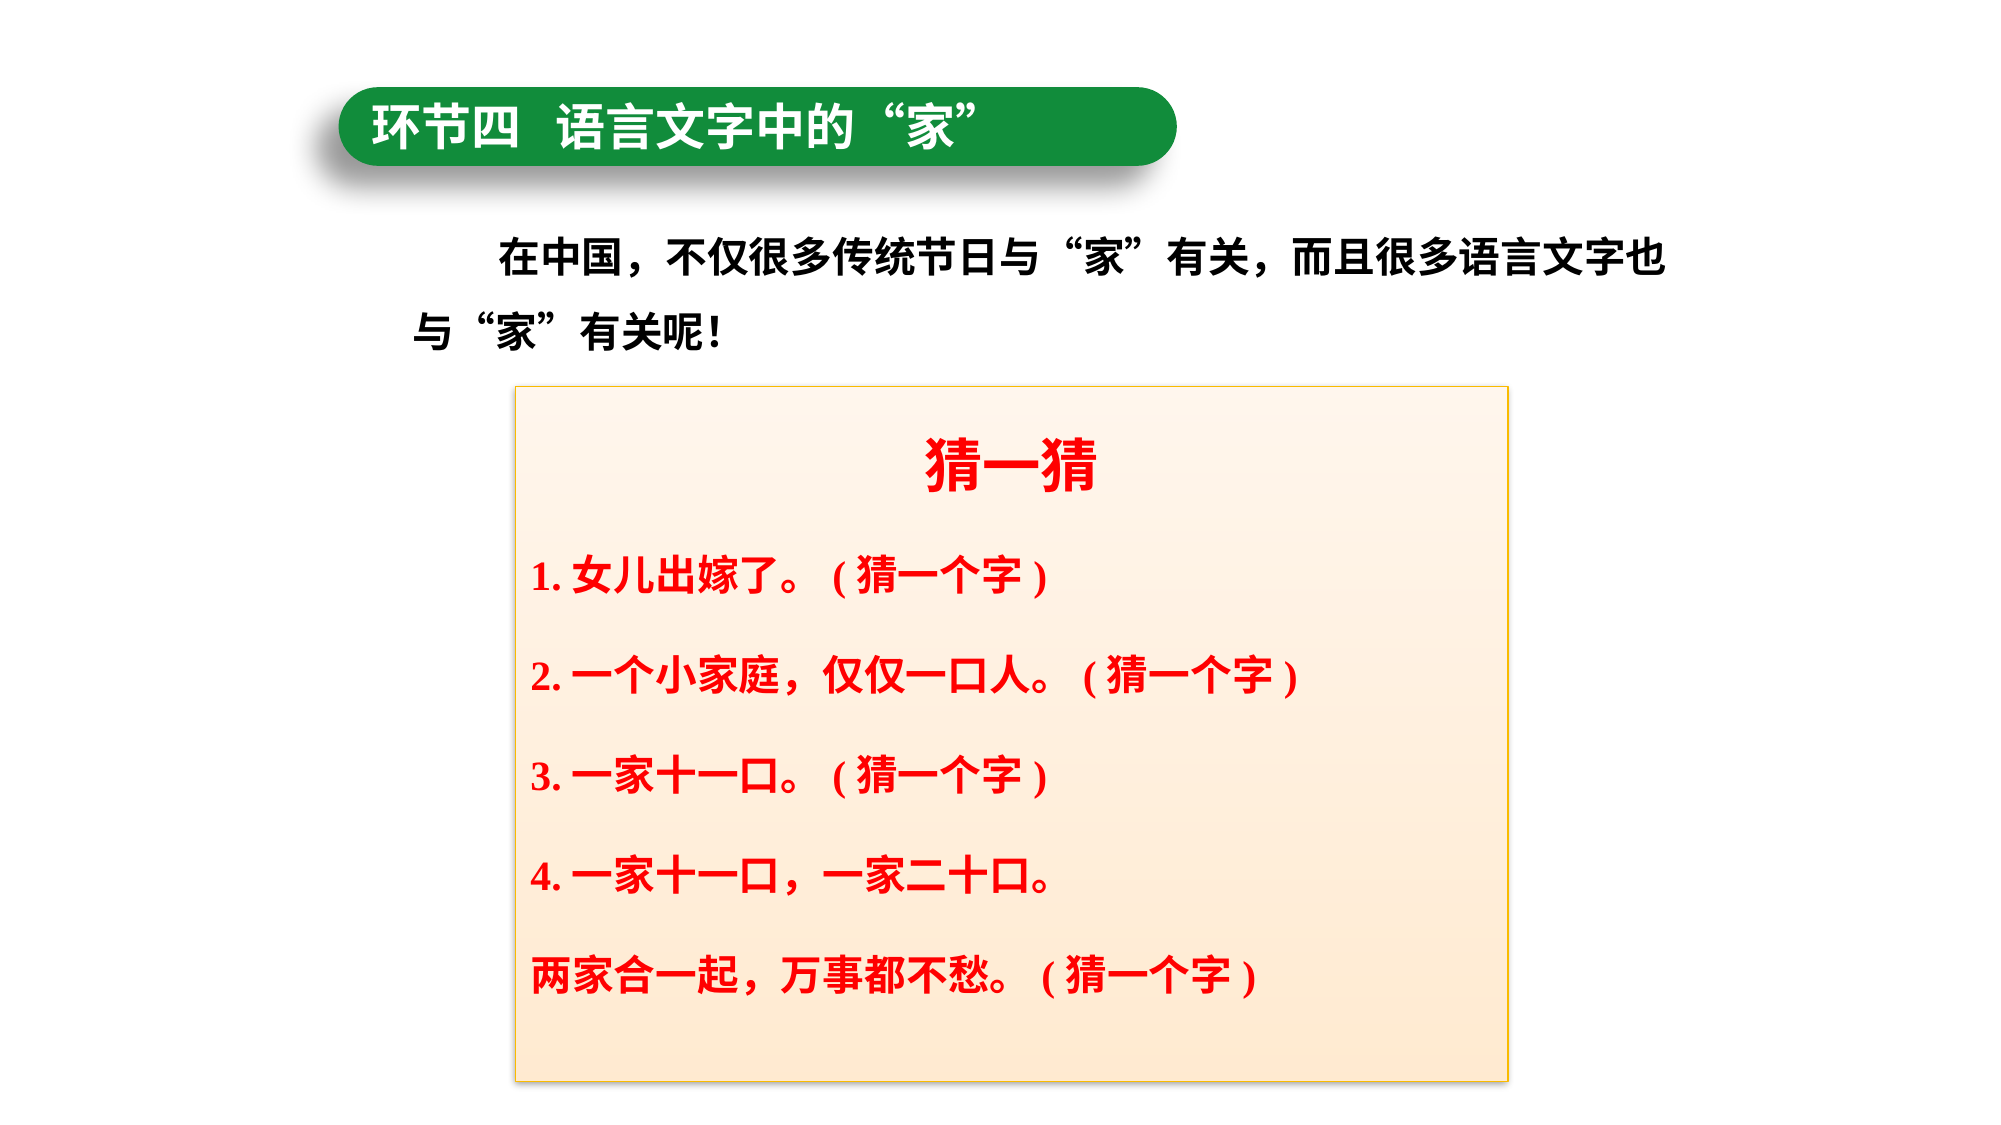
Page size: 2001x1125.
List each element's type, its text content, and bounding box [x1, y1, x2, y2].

text_box 猜一猜 1.女儿出嫁了。(猜一个字) 2.一个小家庭，仅仅一口人。(猜一个字) 3.一家十一口。(猜一个字) 4.一家十一口，一家二十口。 两家合一起，万事都不愁。(猜一个字) [515, 386, 1509, 1082]
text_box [338, 81, 1296, 170]
text_box 在中国，不仅很多传统节日与“家”有关，而且很多语言文字也与“家”有关呢！ [397, 198, 1686, 364]
